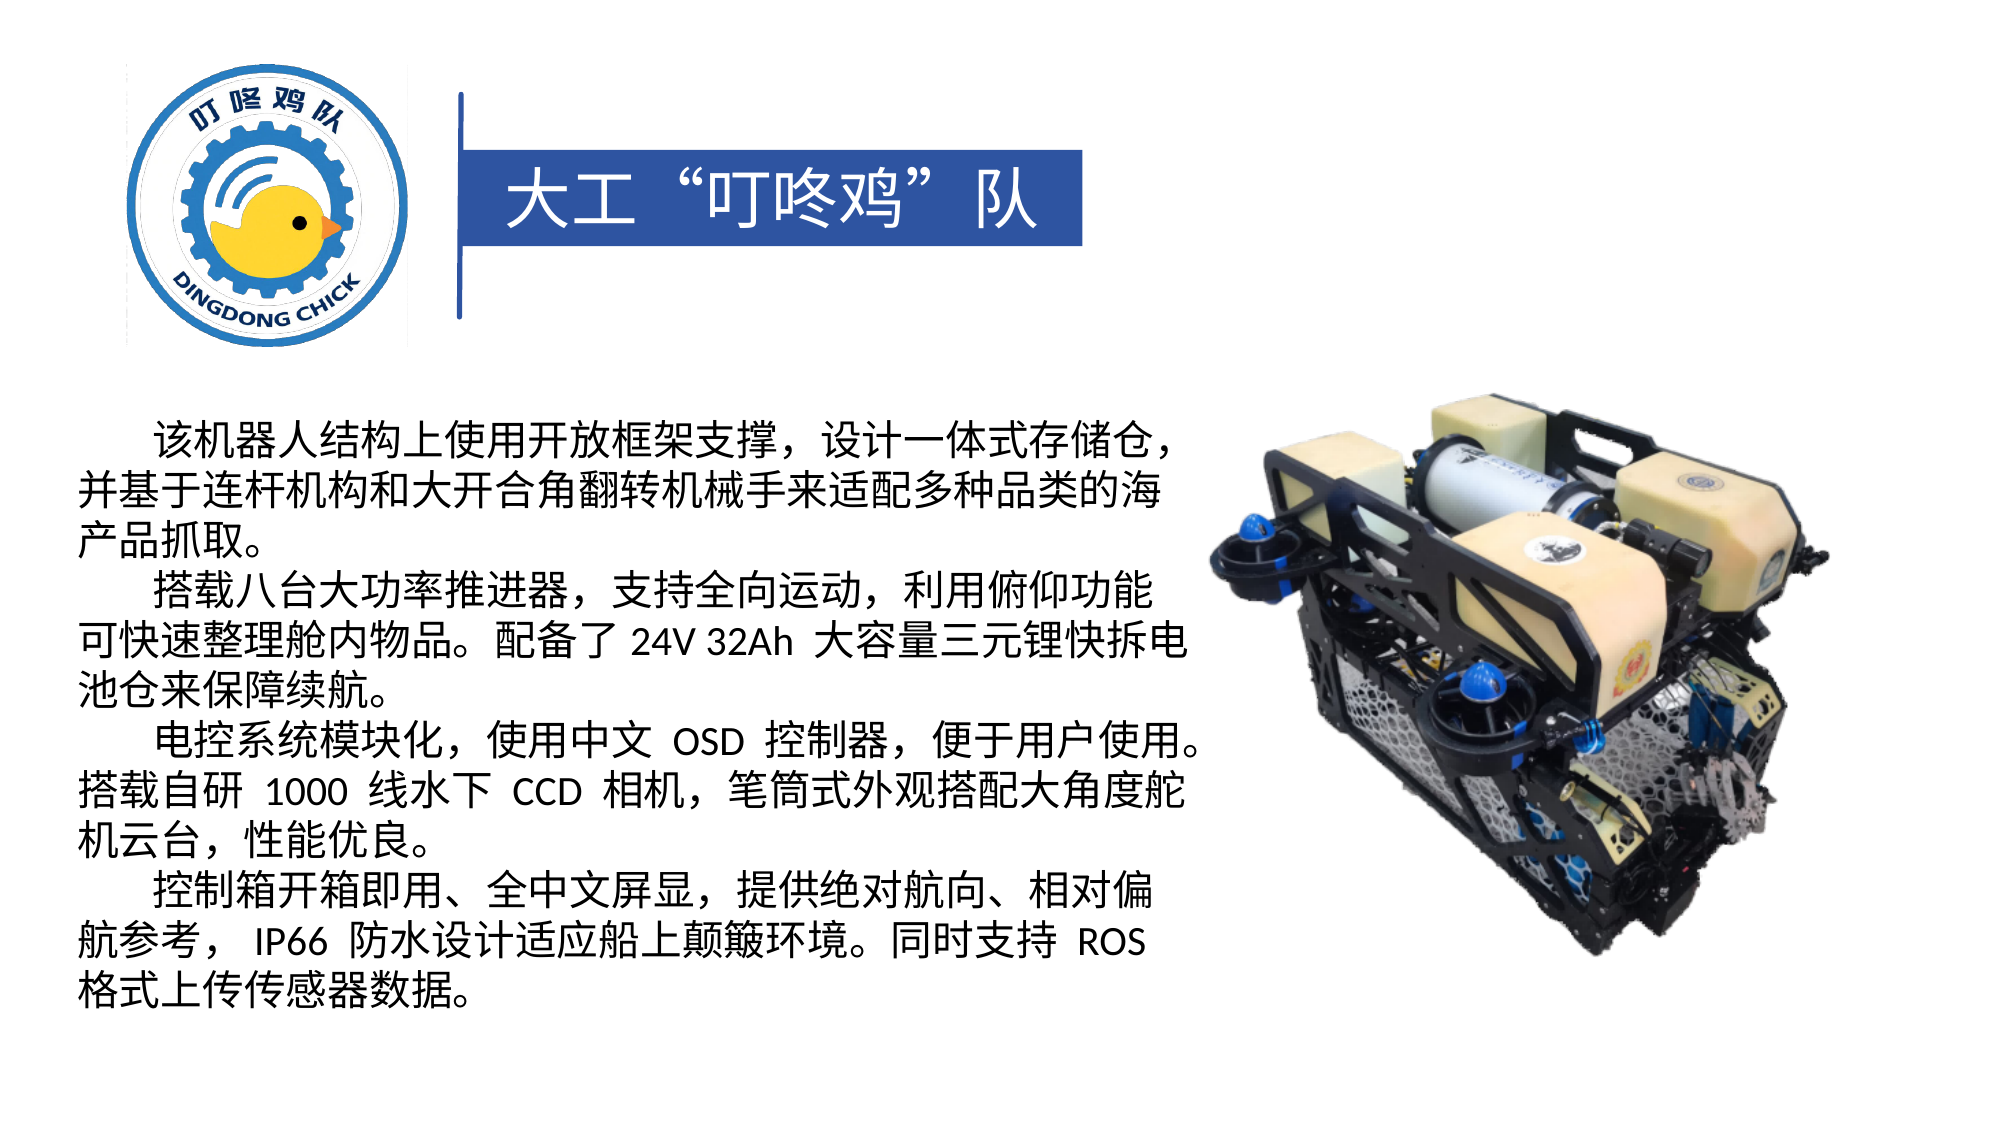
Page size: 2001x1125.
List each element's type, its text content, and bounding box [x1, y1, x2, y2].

text_box 大工“叮咚鸡”队 [463, 149, 1083, 247]
picture [125, 64, 409, 347]
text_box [458, 93, 462, 318]
text_box 该机器人结构上使用开放框架支撑，设计一体式存储仓，并基于连杆机构和大开合角翻转机械手来适配多种品类的海产品抓取。 搭载八台大功率推进器，支持全向运动，利用俯仰功能可快速整理舱内物品。配备了24V 32Ah 大容量三元锂快拆电池仓来保障续航。 电控系统模块化，使用中文 OSD 控制器，便于用户使用。搭载自研 1000 线水下 CCD 相机，笔筒式外观搭配大角度舵机云台，性能优良。 控制箱开箱即用、全中文屏显，提供绝对航向、相对偏航参考，IP66 防水设计适应船上颠簸环境。同时支持 ROS 格式上传传感器数据。 [62, 406, 1207, 1022]
picture [1098, 344, 1965, 995]
